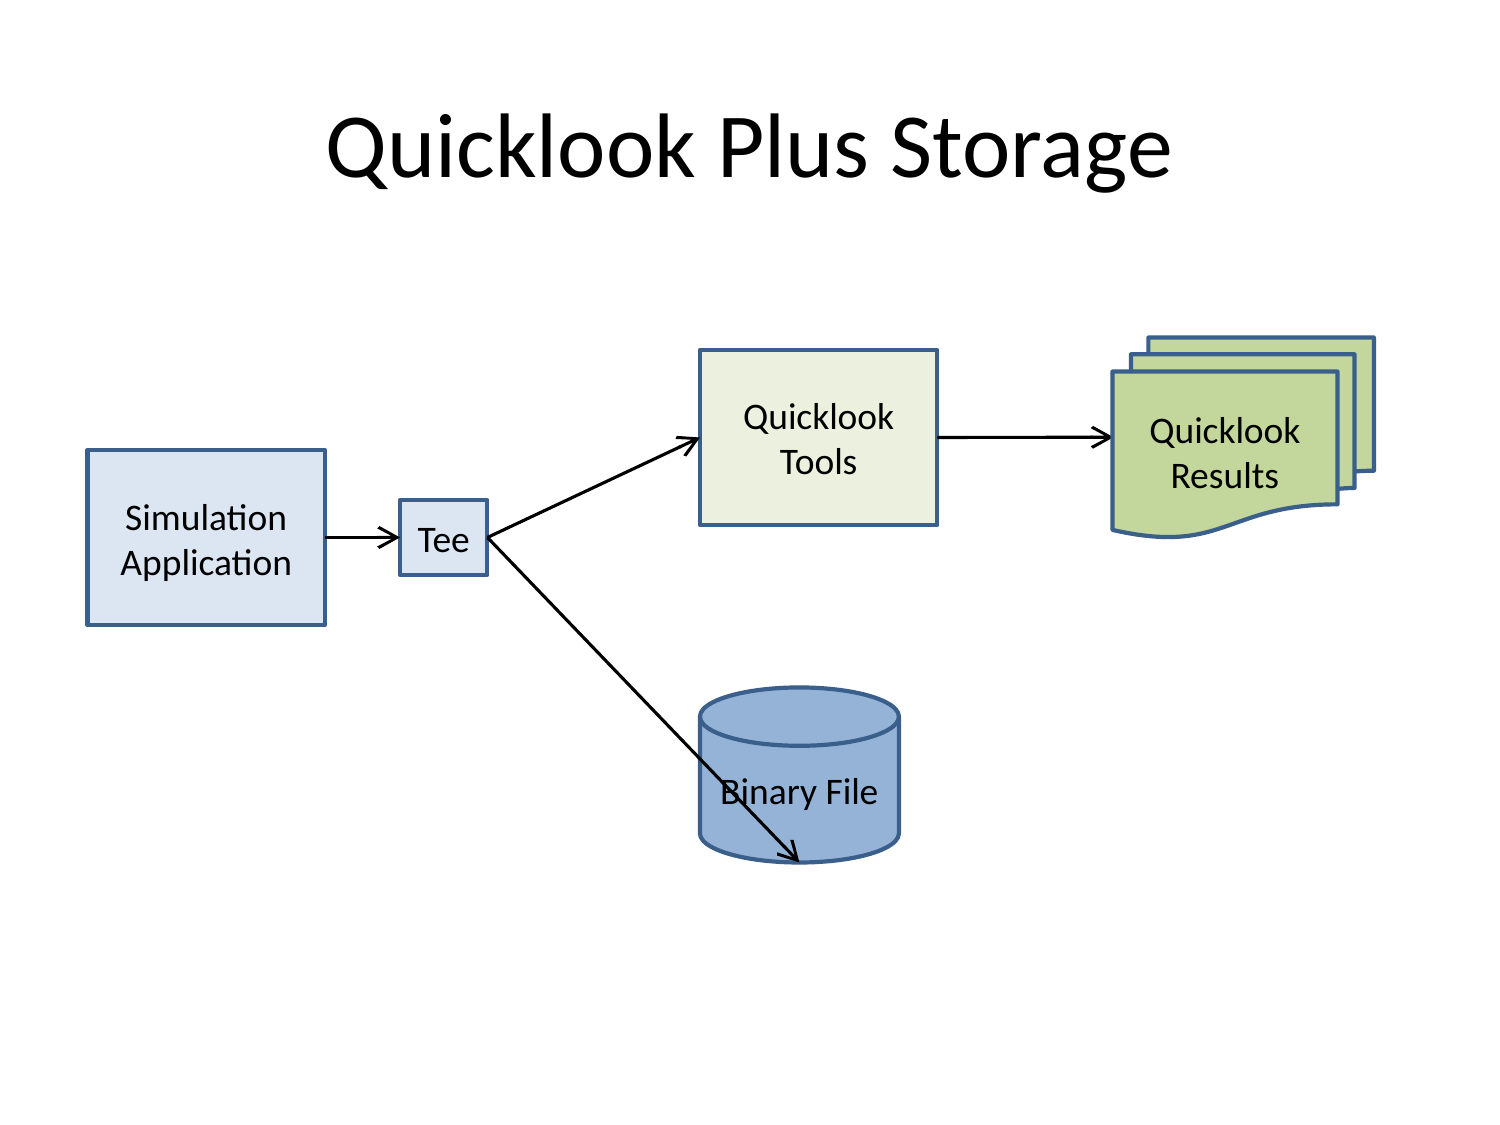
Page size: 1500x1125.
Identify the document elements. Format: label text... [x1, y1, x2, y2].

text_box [487, 437, 701, 538]
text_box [487, 544, 701, 776]
text_box Quicklook Results [1110, 335, 1377, 540]
text_box Quicklook Tools [698, 348, 939, 527]
text_box Tee [398, 498, 482, 577]
text_box Binary File [697, 685, 902, 865]
title Quicklook Plus Storage [75, 50, 1425, 233]
text_box Simulation Application [85, 448, 327, 627]
